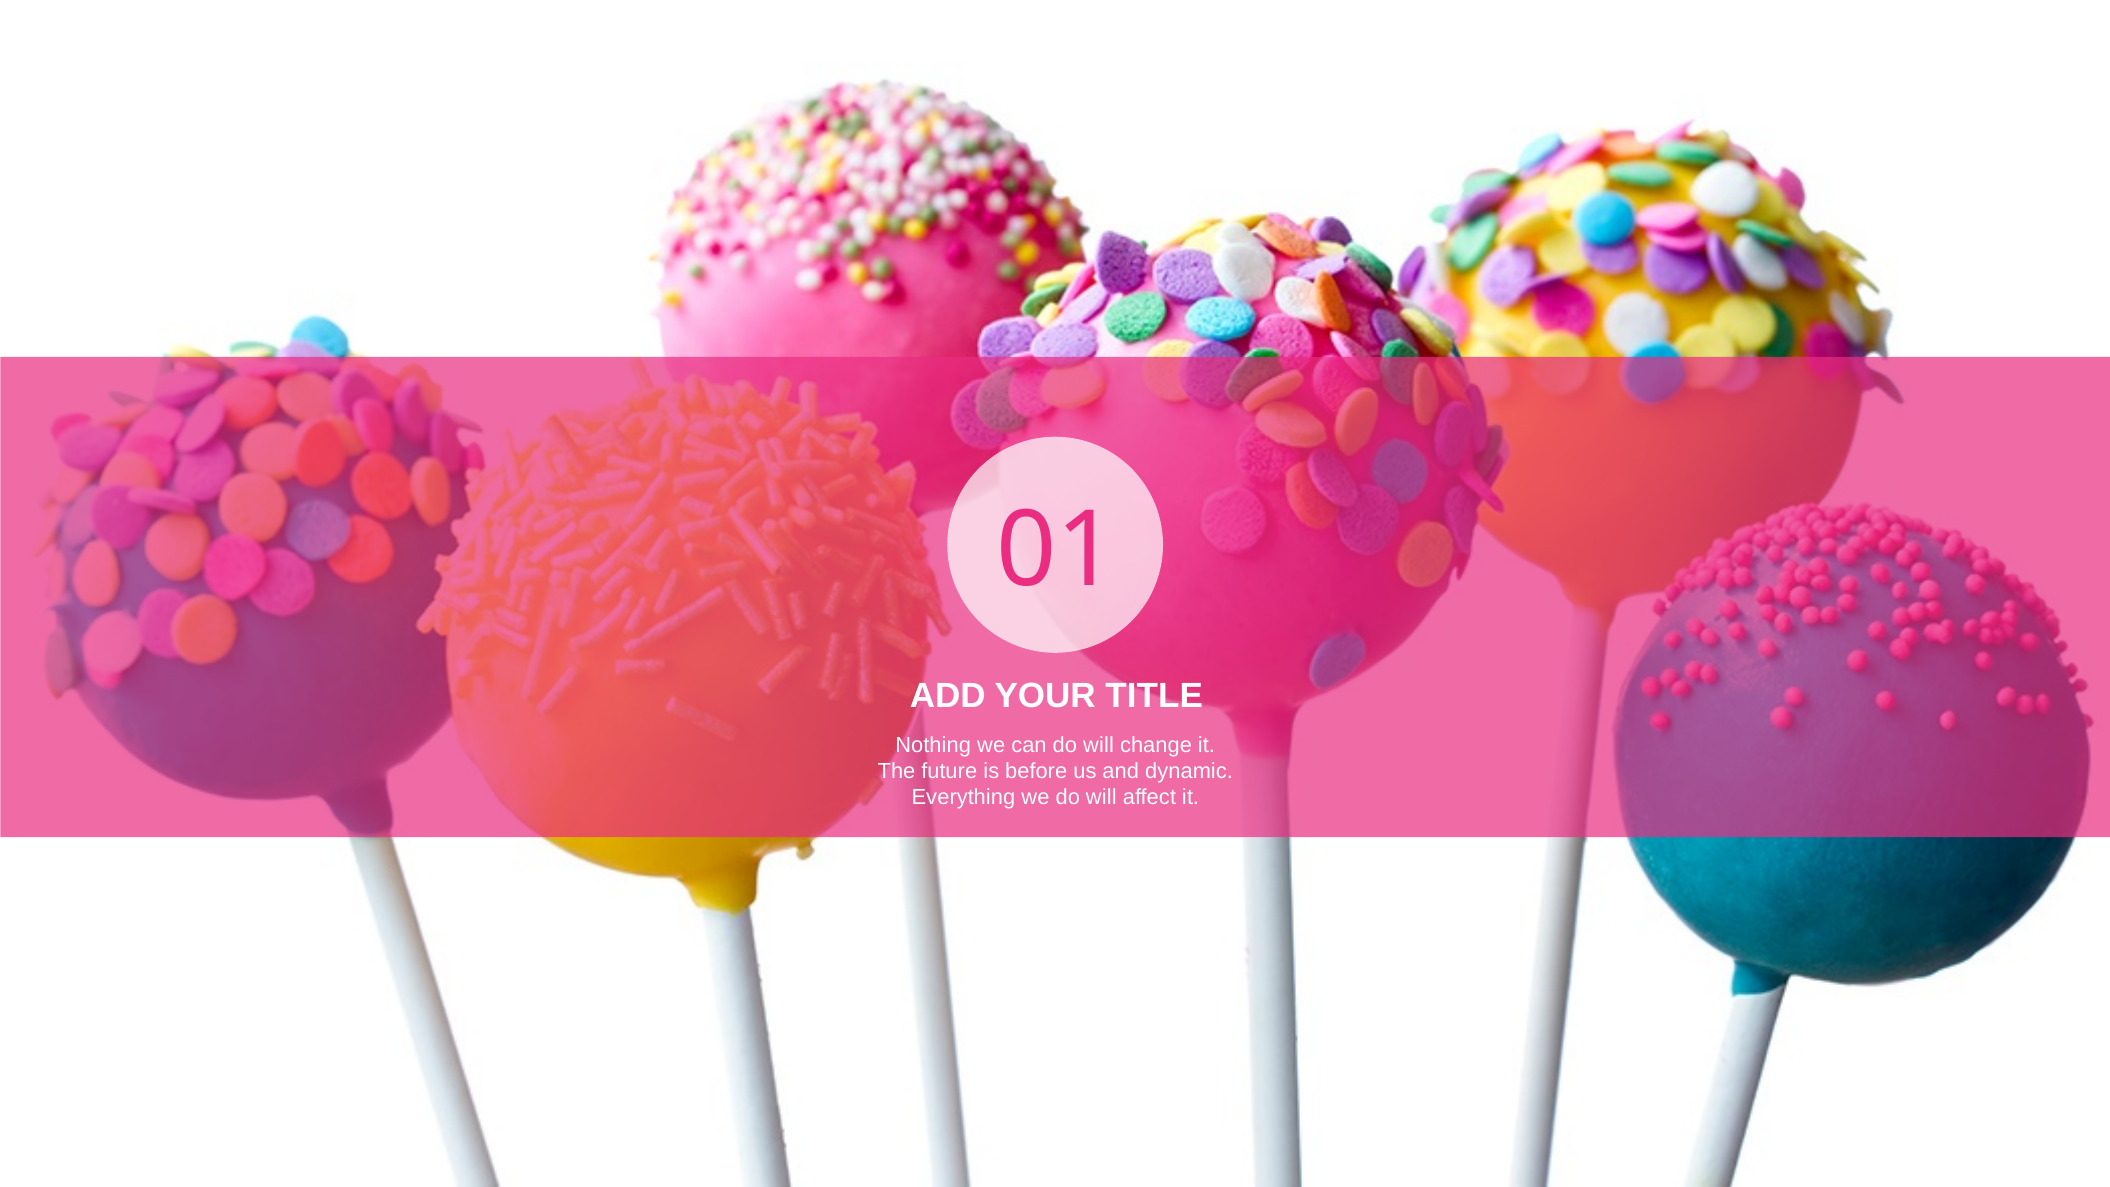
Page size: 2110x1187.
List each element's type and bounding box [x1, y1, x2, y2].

text_box [0, 356, 2110, 838]
text_box [0, 838, 2110, 1187]
text_box [0, 0, 2110, 356]
text_box [947, 436, 1164, 653]
text_box [861, 665, 1253, 818]
